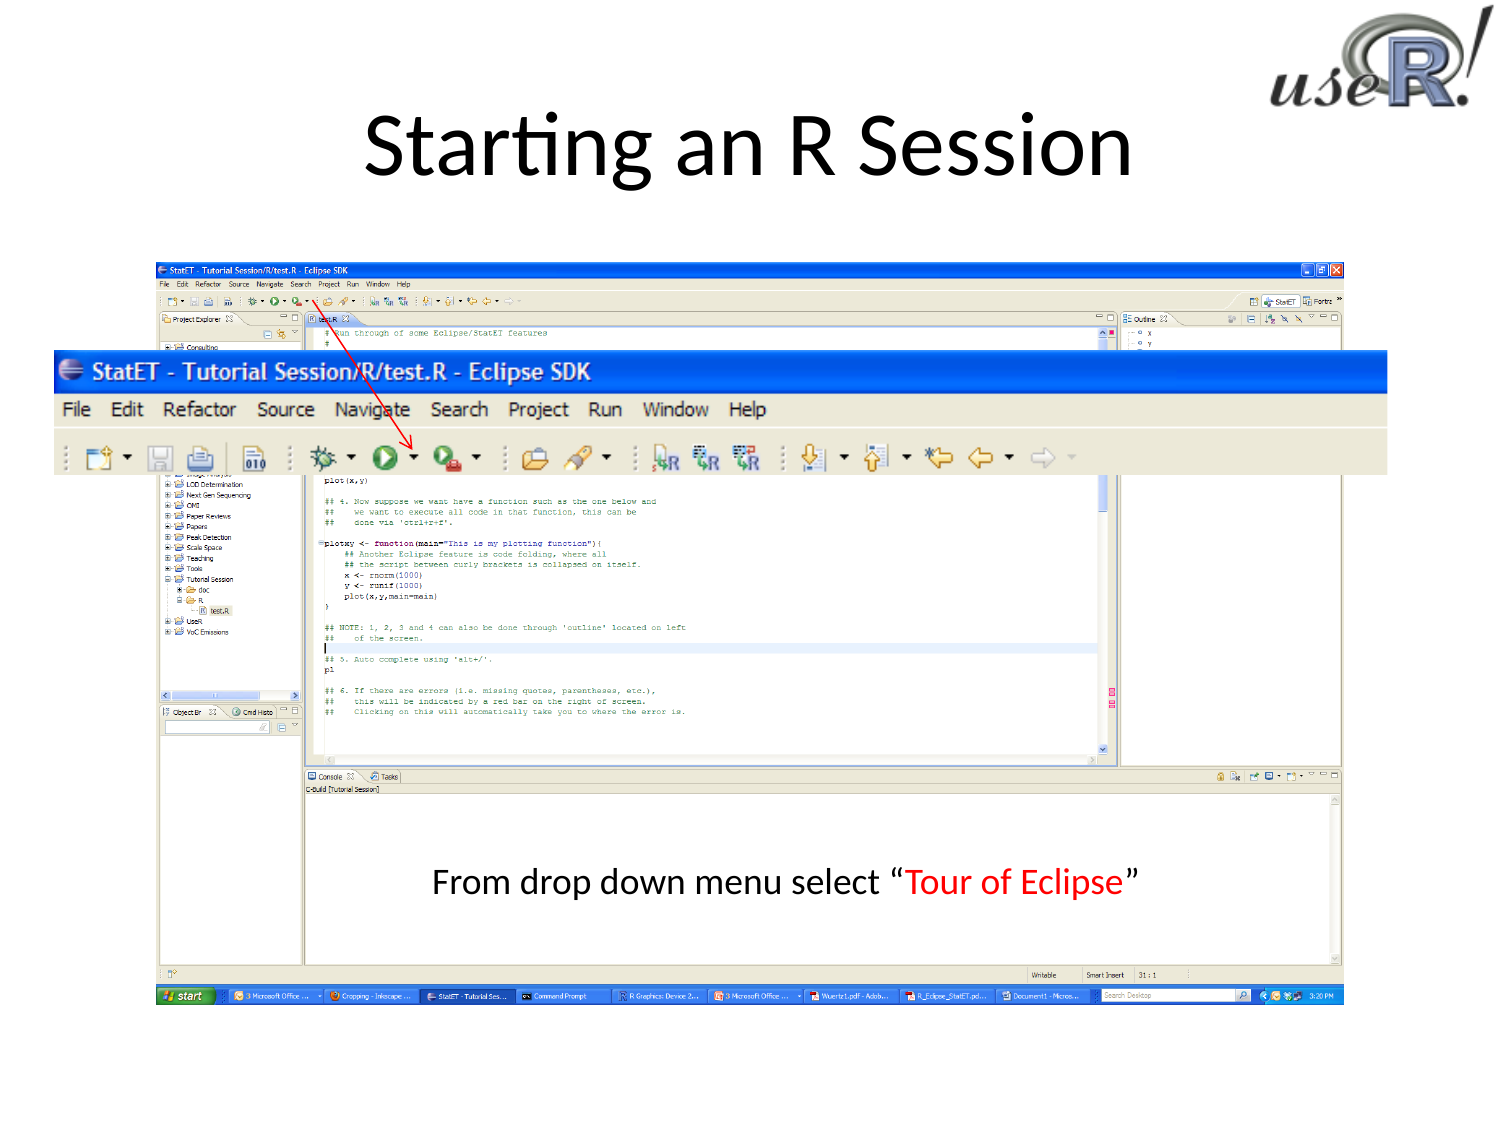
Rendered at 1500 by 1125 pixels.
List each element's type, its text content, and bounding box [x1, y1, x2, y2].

picture [53, 349, 1388, 476]
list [155, 262, 1345, 348]
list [155, 485, 1345, 1006]
title Starting an R Session [75, 45, 1425, 233]
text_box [287, 324, 438, 426]
picture [1265, 0, 1500, 113]
